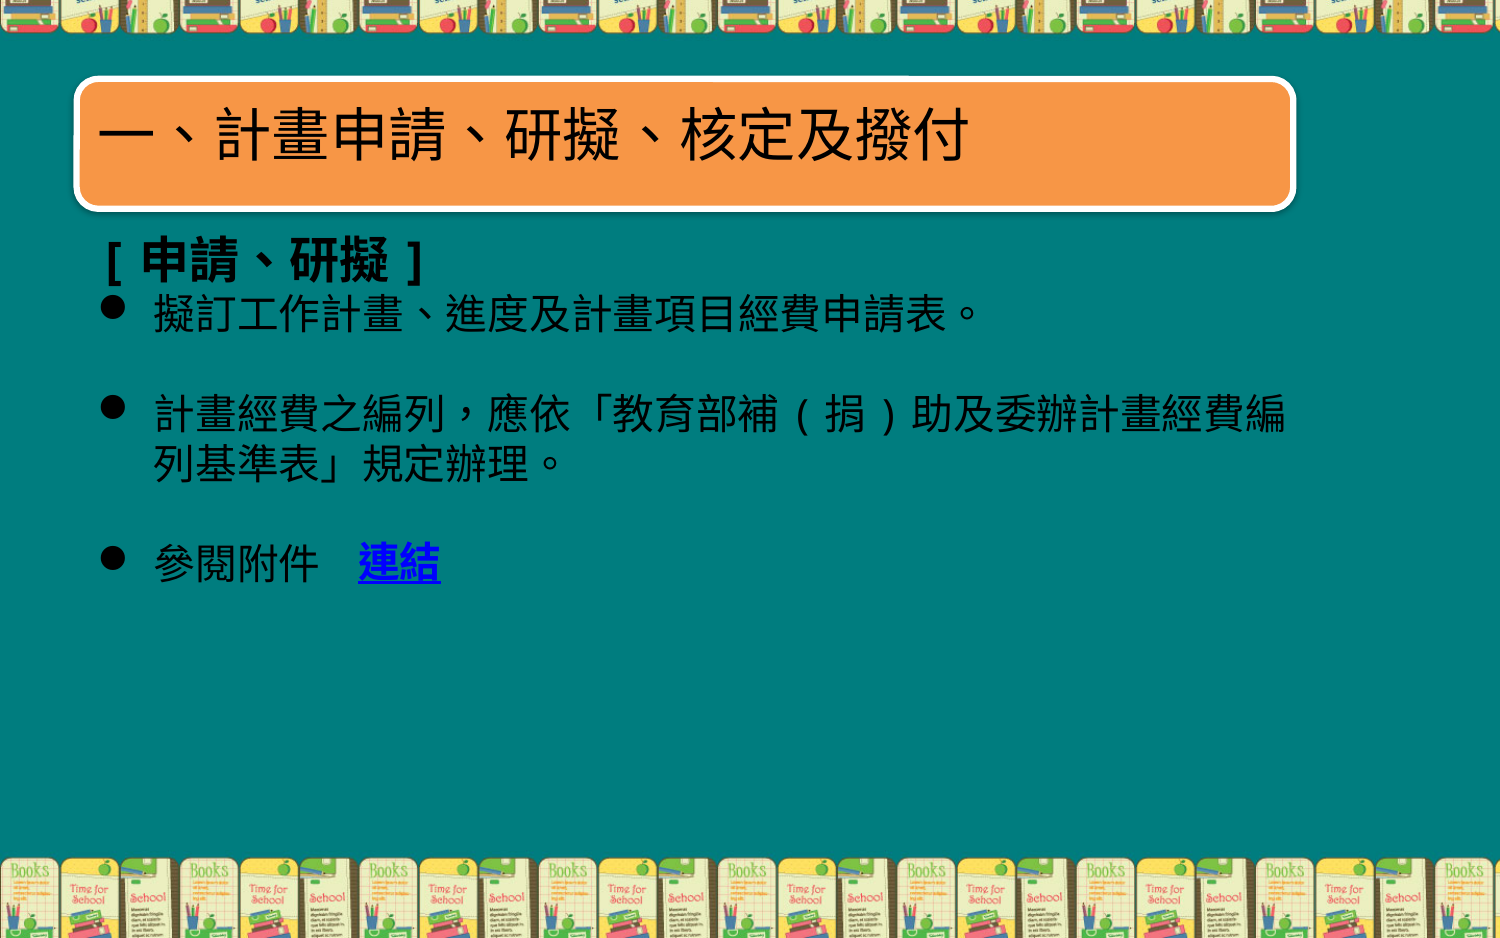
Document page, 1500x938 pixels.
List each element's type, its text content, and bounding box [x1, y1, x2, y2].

picture [0, 0, 1500, 938]
text_box 一、計畫申請、研擬、核定及撥付 [82, 90, 1087, 176]
text_box [申請、研擬] 擬訂工作計畫、進度及計畫項目經費申請表。 計畫經費之編列，應依「教育部補(捐)助及委辦計畫經費編列基準表」規定辦理。 參閱附件 [82, 220, 1329, 596]
text_box 連結 [324, 491, 475, 635]
text_box [73, 75, 1297, 212]
